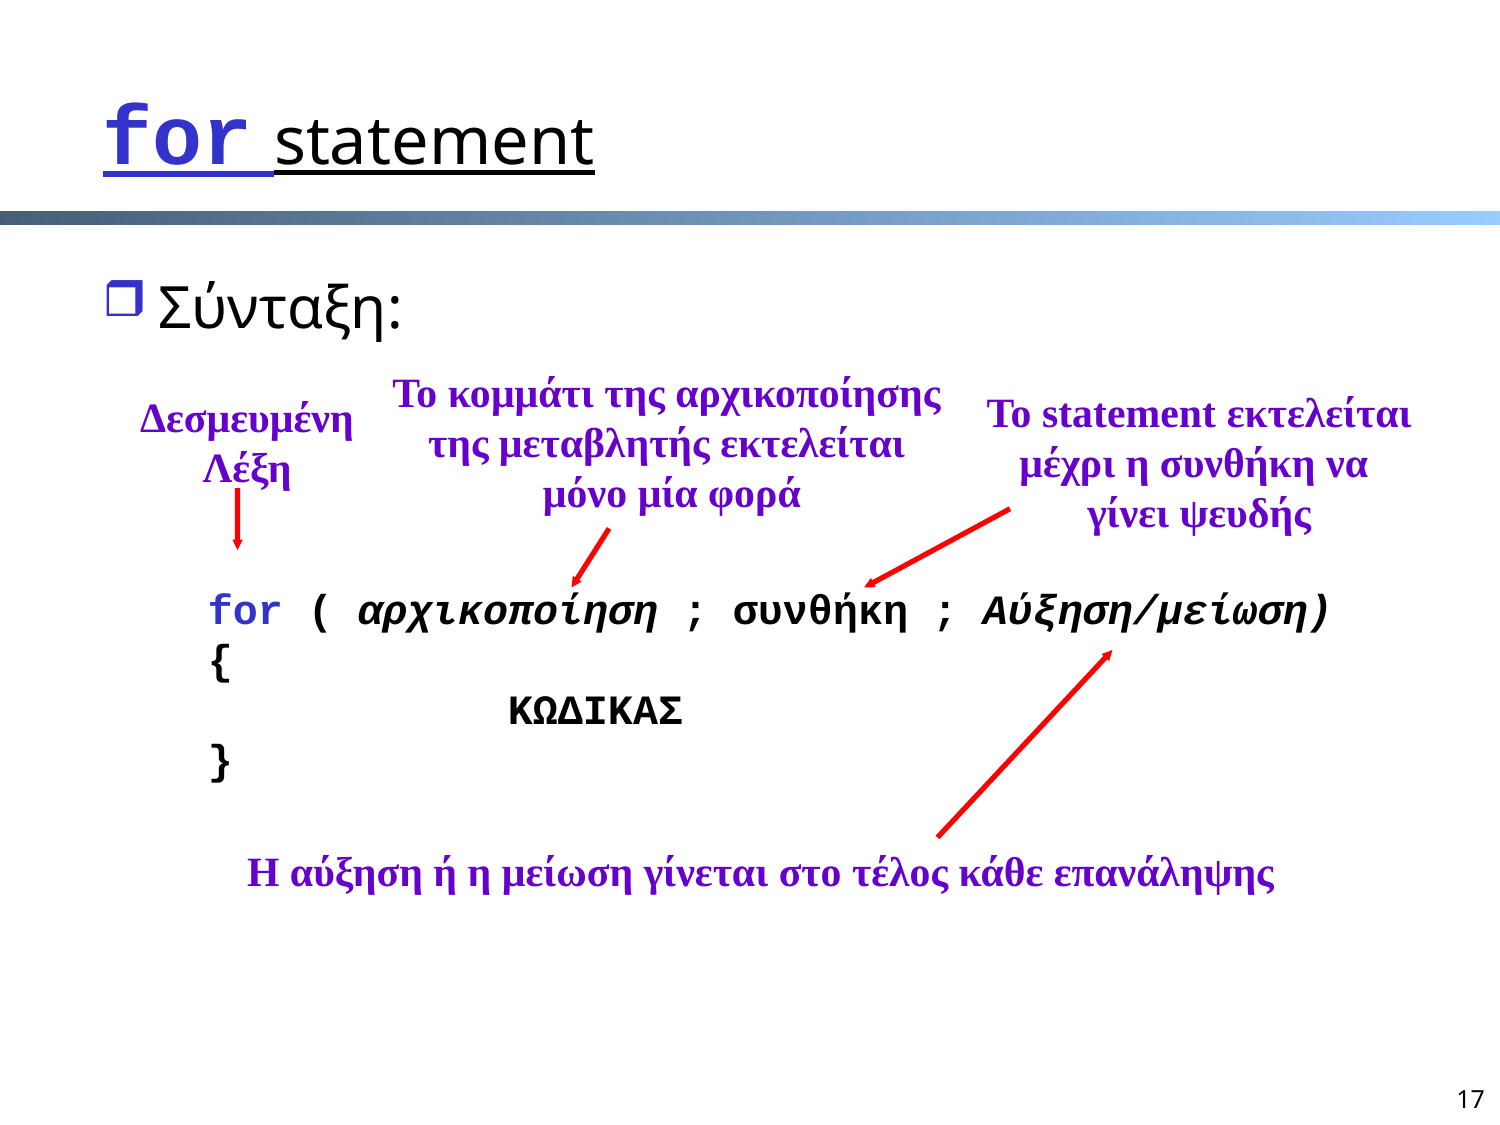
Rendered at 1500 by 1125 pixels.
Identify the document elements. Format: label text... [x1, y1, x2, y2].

list Σύνταξη: [87, 262, 1363, 386]
slide_number 17 [1150, 1049, 1500, 1125]
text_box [374, 362, 970, 588]
text_box for ( αρχικοποίηση ; συνθήκη ; Αύξηση/μείωση) { ΚΩΔΙΚΑΣ } [193, 575, 1348, 790]
title for statement [87, 37, 1363, 225]
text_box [124, 399, 369, 551]
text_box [227, 649, 1294, 904]
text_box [863, 373, 1500, 588]
